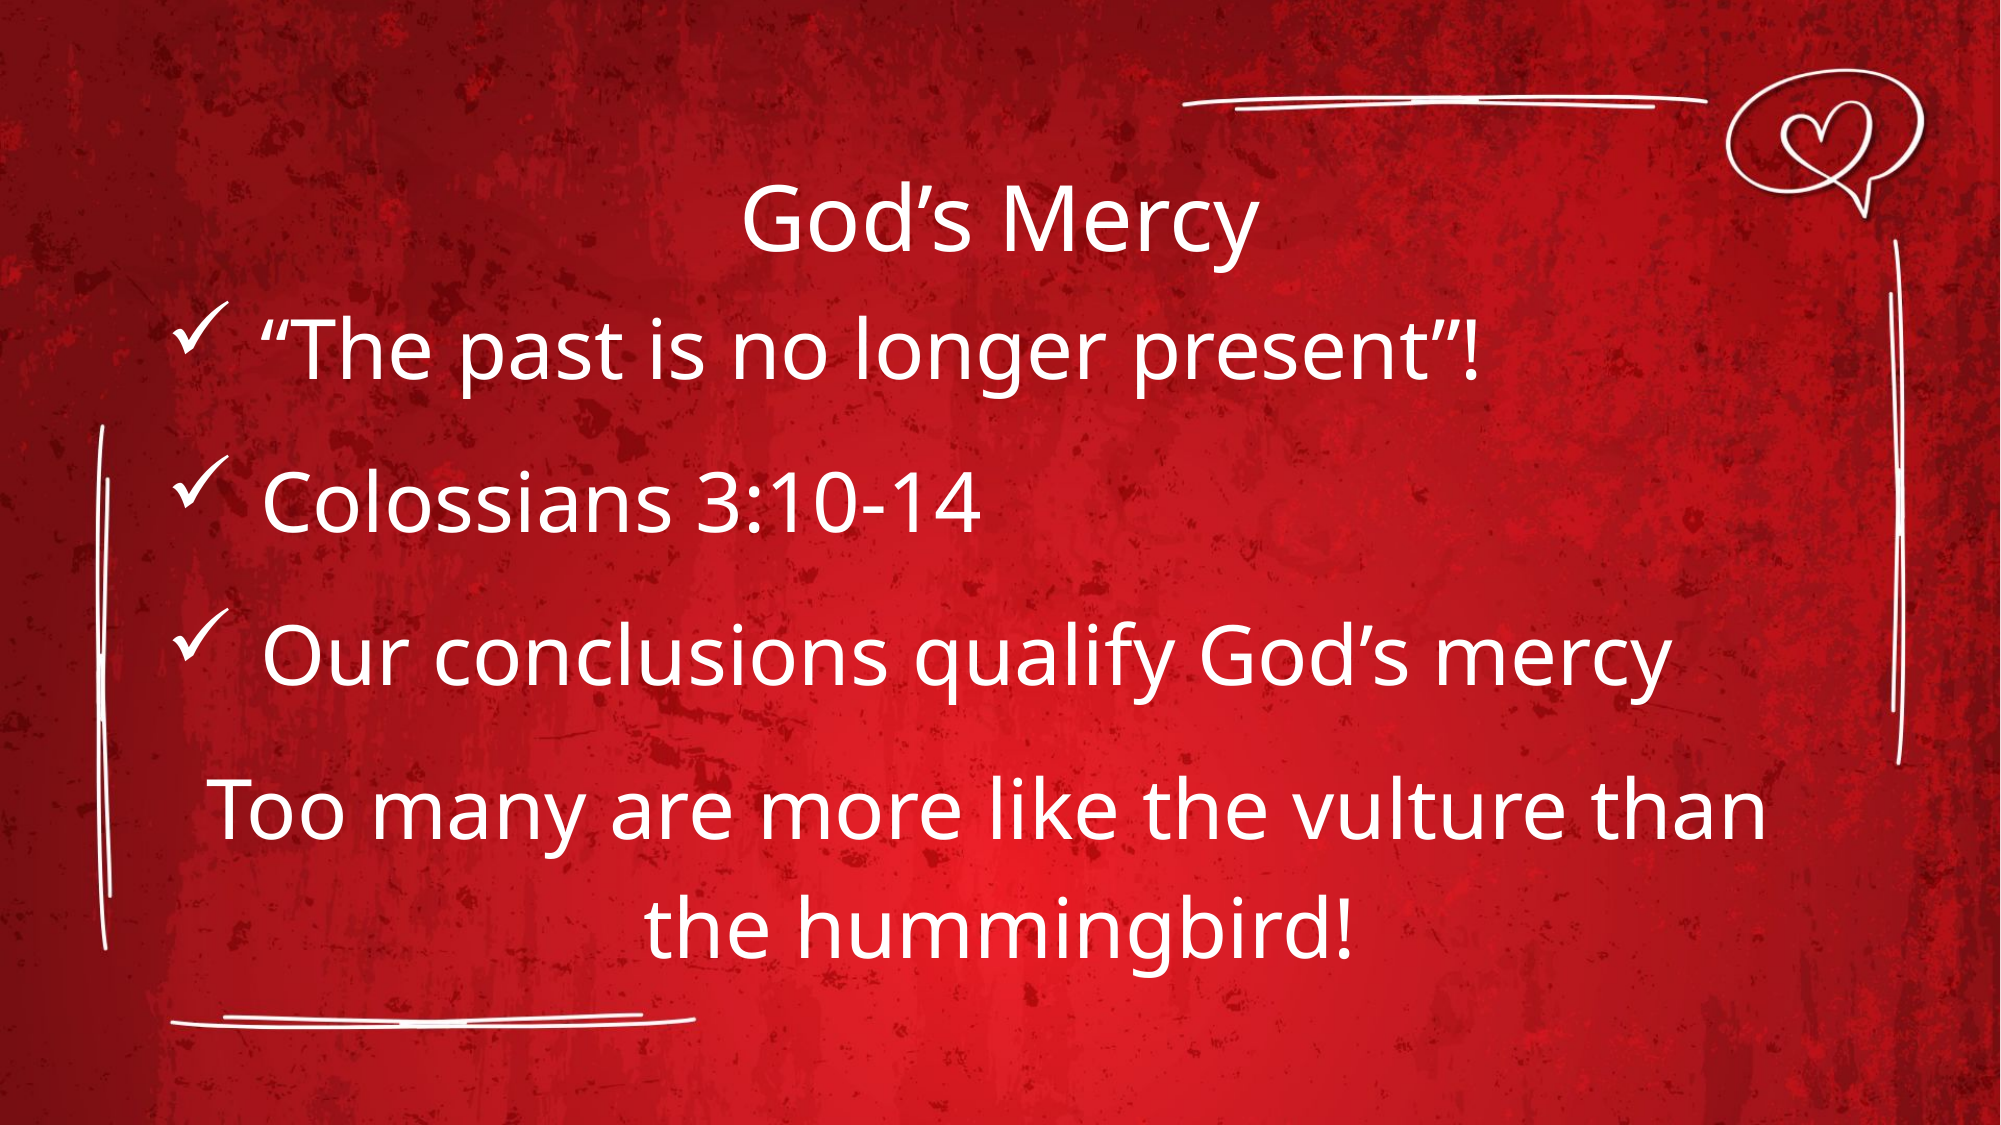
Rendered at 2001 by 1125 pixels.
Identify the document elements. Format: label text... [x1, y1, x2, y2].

title God’s Mercy [137, 68, 1863, 280]
picture [0, 0, 2001, 1125]
list “The past is no longer present”! Colossians 3:10-14 Our conclusions qualify God’s mercy Too many are more like the vulture than the hummingbird! [151, 280, 1849, 1001]
